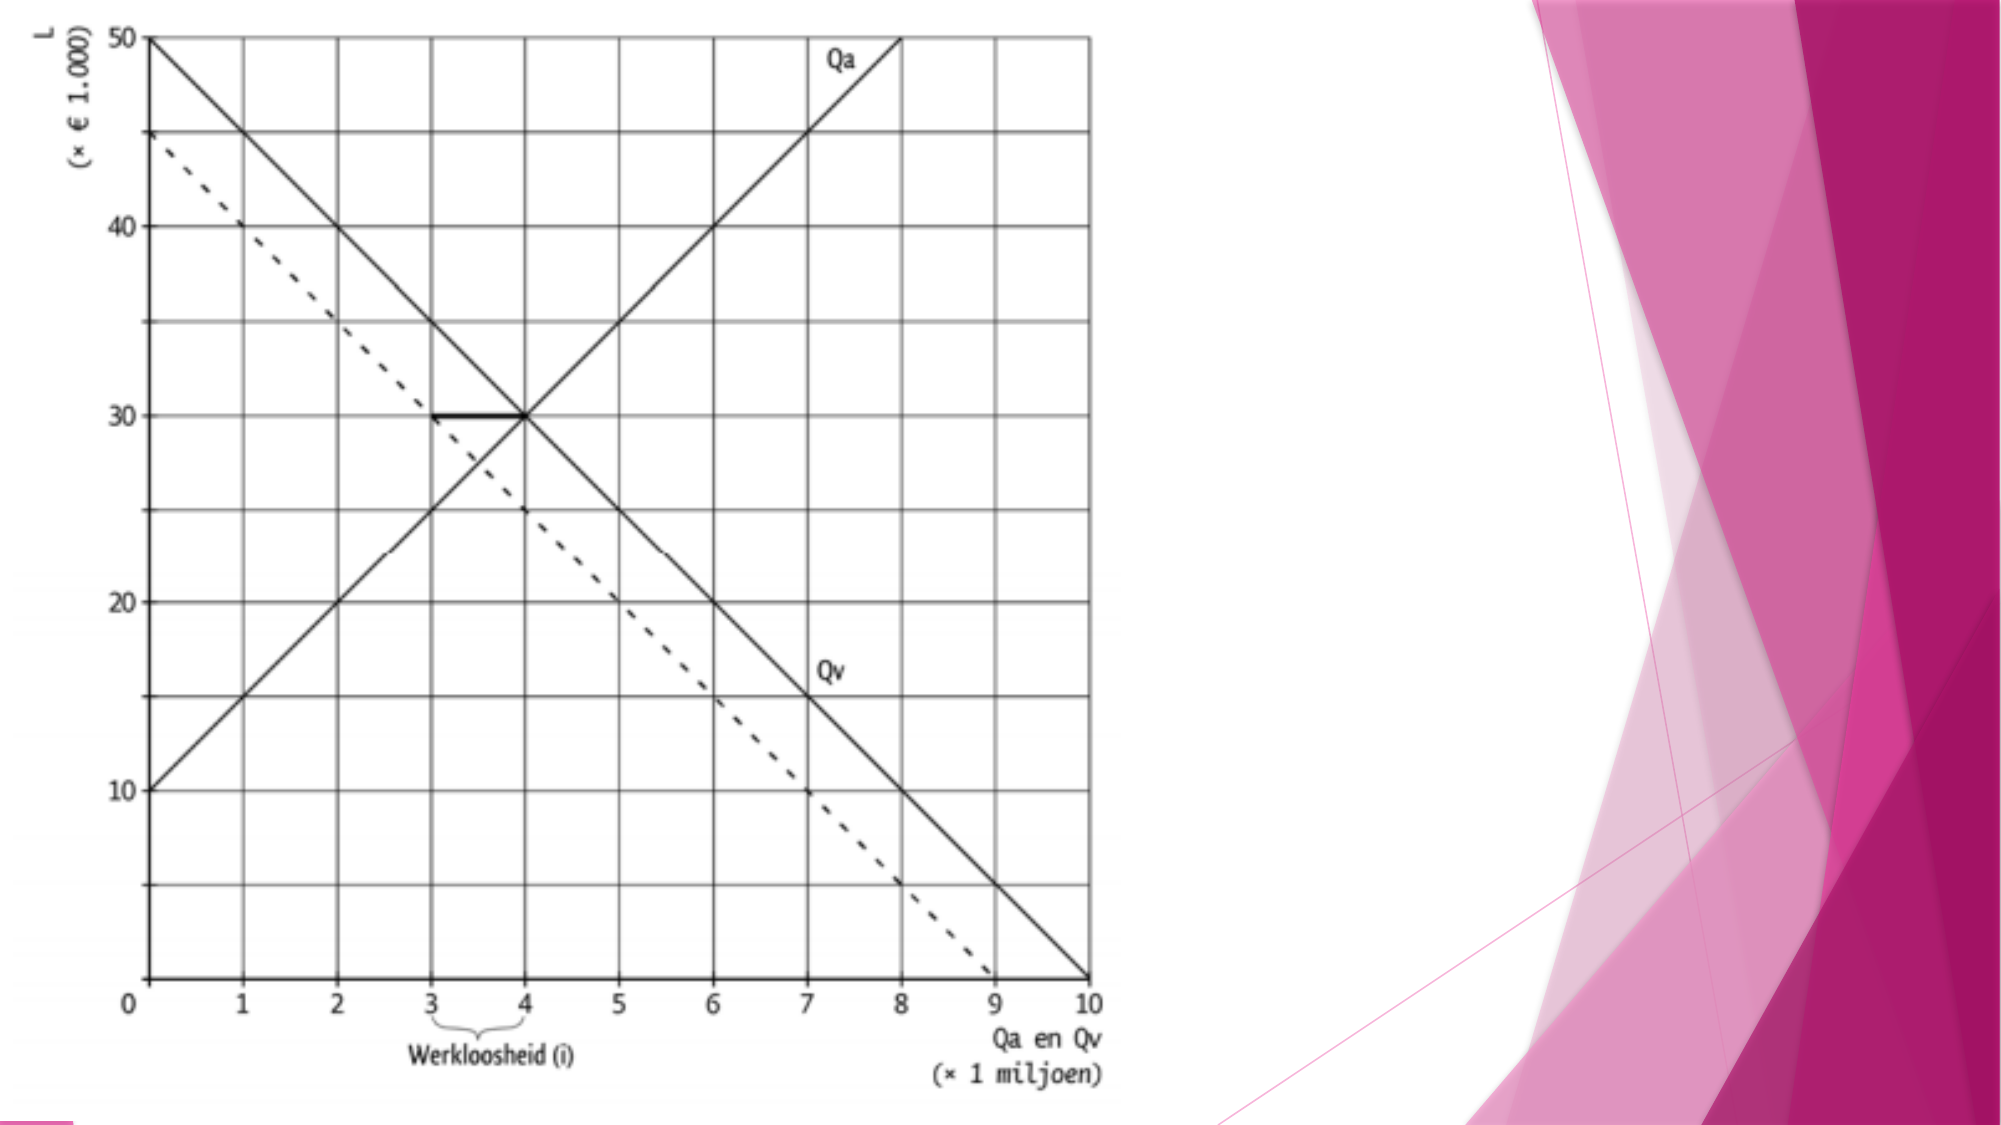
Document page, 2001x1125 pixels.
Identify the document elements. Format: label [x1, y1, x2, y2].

picture [0, 0, 1134, 1121]
